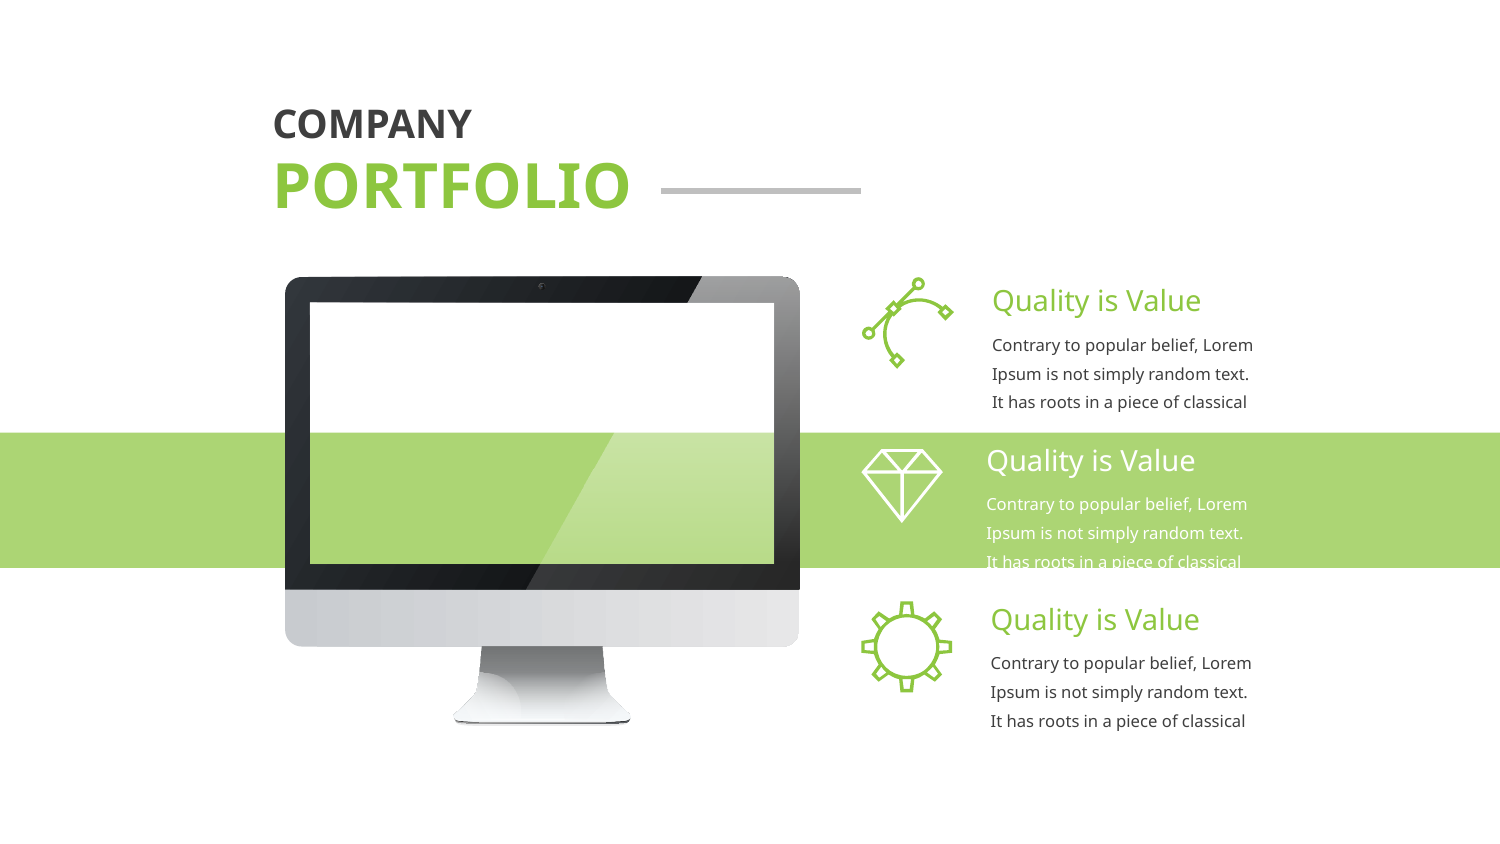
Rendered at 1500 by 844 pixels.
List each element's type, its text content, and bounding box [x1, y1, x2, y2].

text_box Contrary to popular belief, Lorem Ipsum is not simply random text. It has roots in a piece of classical [980, 319, 1277, 407]
picture [301, 295, 786, 569]
text_box [0, 432, 279, 568]
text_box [284, 276, 800, 727]
text_box [862, 277, 954, 369]
text_box Contrary to popular belief, Lorem Ipsum is not simply random text. It has roots in a piece of classical [979, 638, 1275, 726]
text_box Quality is Value [979, 595, 1249, 638]
text_box COMPANY PORTFOLIO [261, 92, 661, 215]
text_box [861, 449, 943, 524]
text_box Quality is Value [980, 277, 1251, 319]
text_box Contrary to popular belief, Lorem Ipsum is not simply random text. It has roots in a piece of classical [974, 479, 1271, 567]
text_box [861, 601, 953, 693]
text_box [805, 432, 1500, 568]
text_box Quality is Value [974, 436, 1245, 479]
